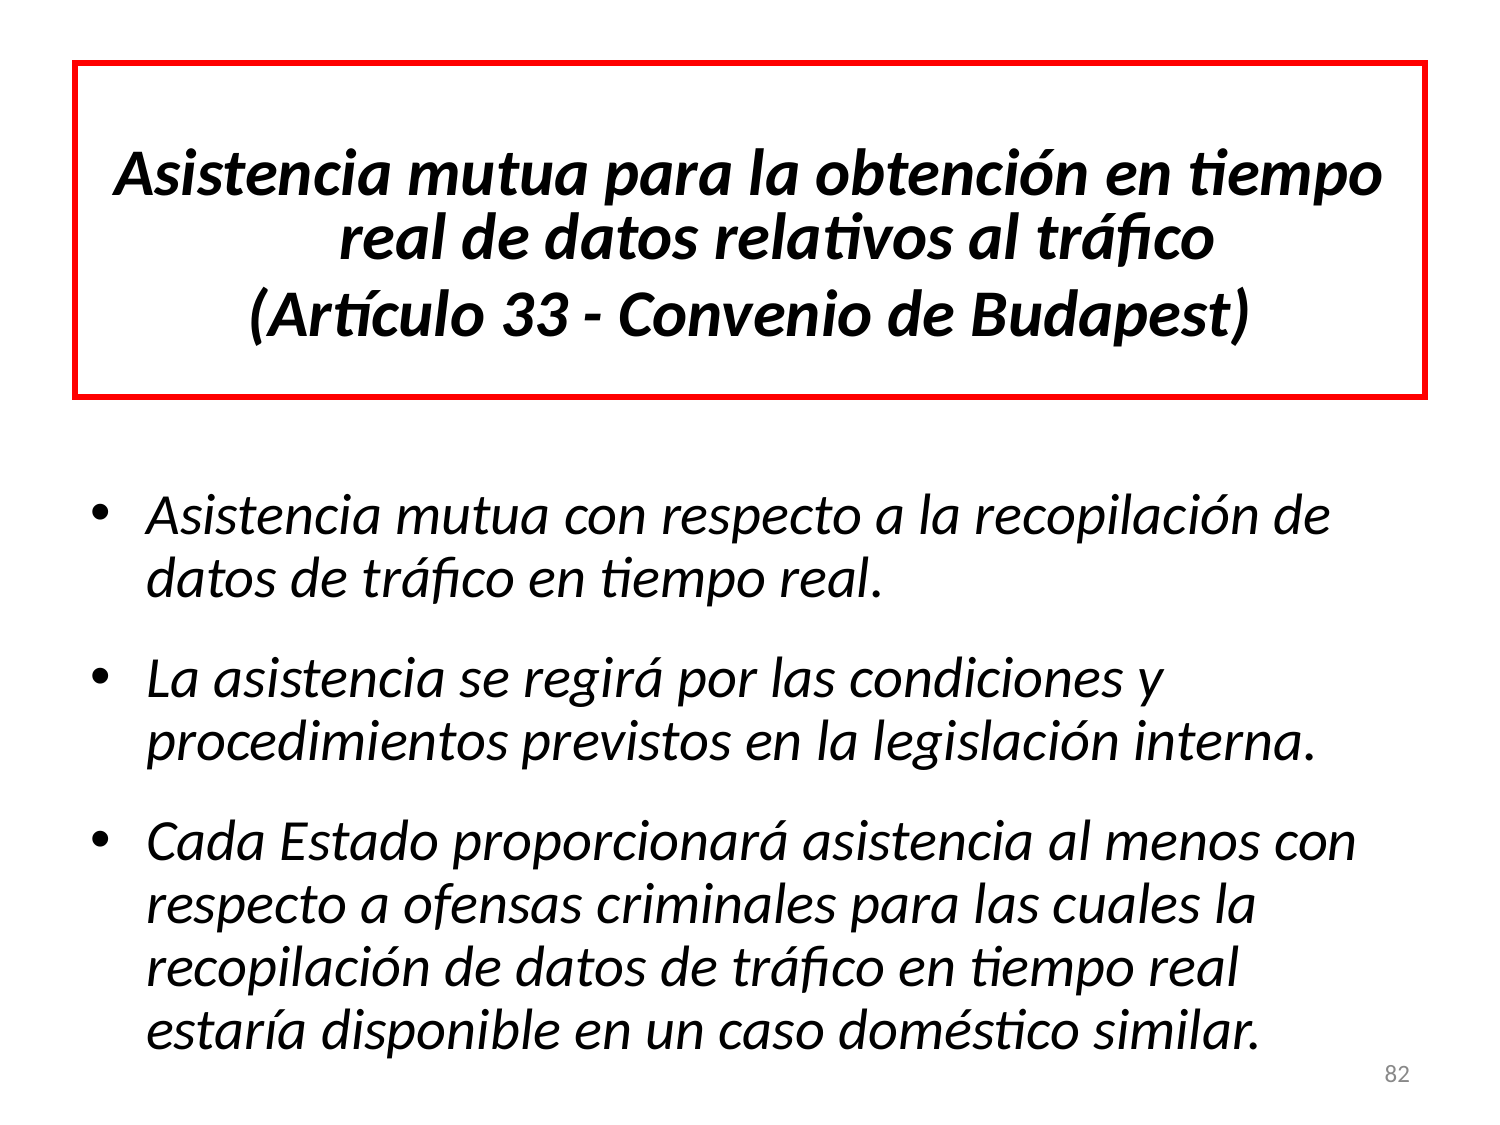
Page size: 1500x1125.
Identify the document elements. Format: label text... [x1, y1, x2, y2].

slide_number 82 [1074, 1042, 1425, 1103]
text_box Asistencia mutua para la obtención en tiempo real de datos relativos al tráfico (Artículo 33 - Convenio de Budapest) Asistencia mutua con respecto a la recopilación de datos de tráfico en tiempo real. La asistencia se regirá por las condiciones y procedimientos previstos en la legislación interna. Cada Estado proporcionará asistencia al menos con respecto a ofensas criminales para las cuales la recopilación de datos de tráfico en tiempo real estaría disponible en un caso doméstico similar. [74, 63, 1425, 397]
